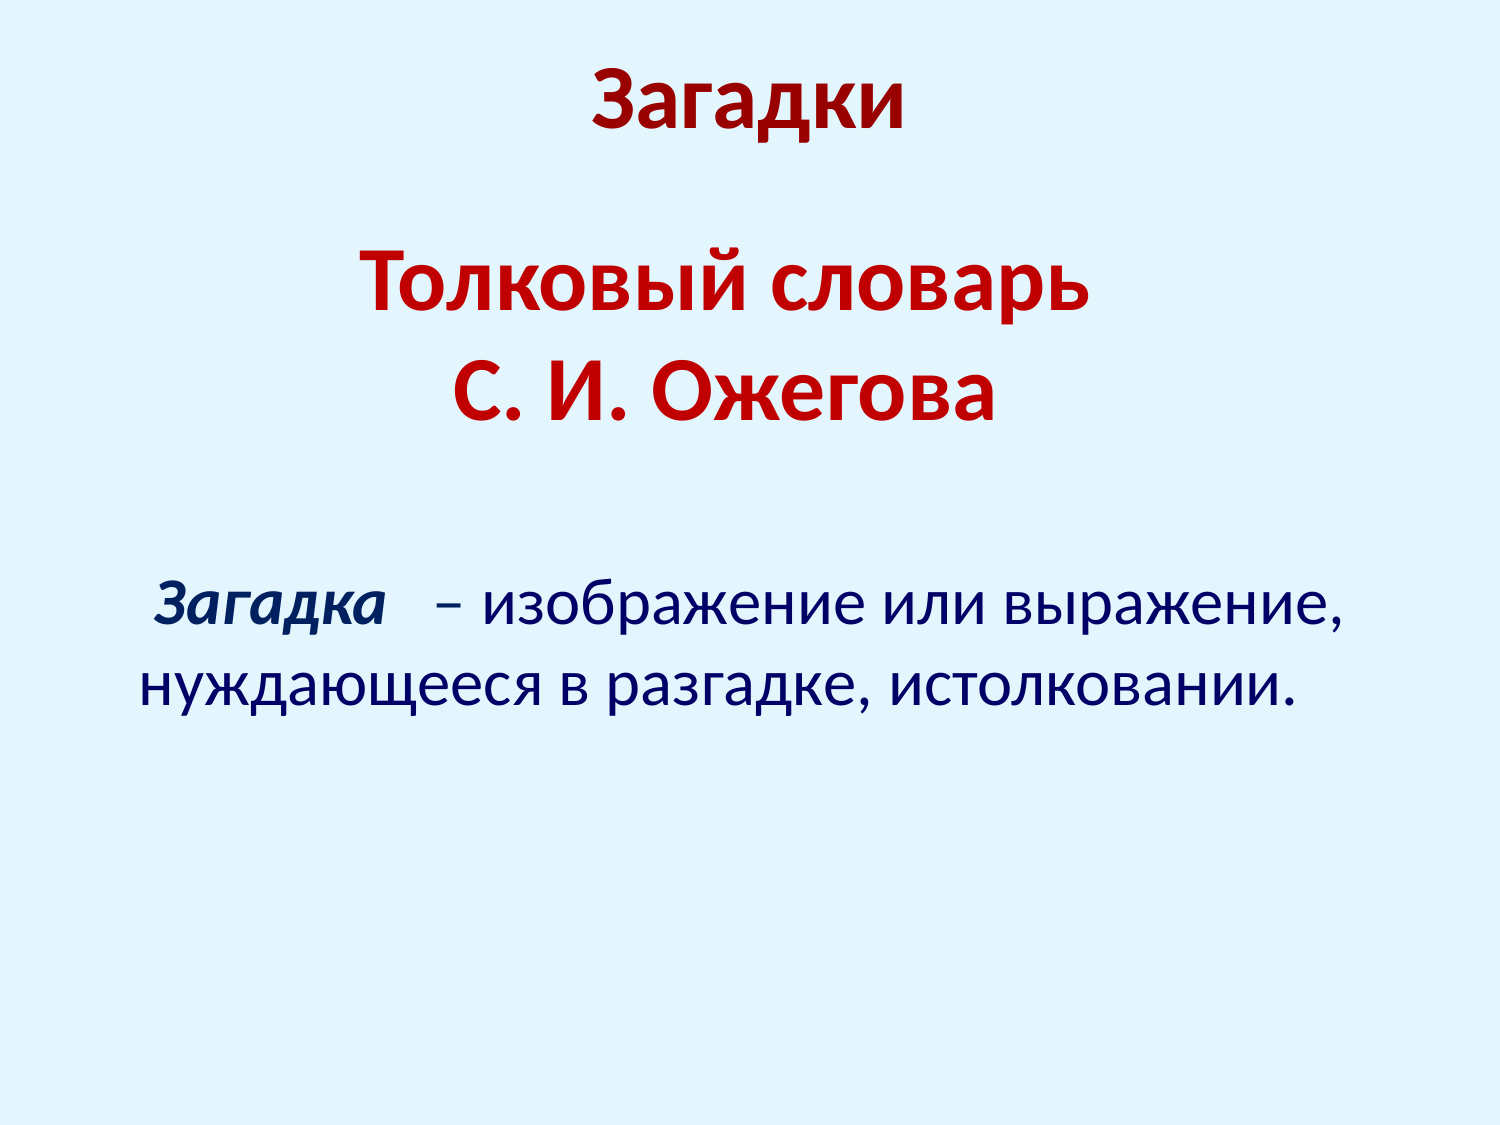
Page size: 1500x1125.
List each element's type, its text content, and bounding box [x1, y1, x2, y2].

text_box Загадки [112, 0, 1388, 185]
title Толковый словарь С. И. Ожегова [88, 208, 1364, 450]
subtitle Загадка – изображение или выражение, нуждающееся в разгадке, истолковании. [123, 550, 1388, 839]
